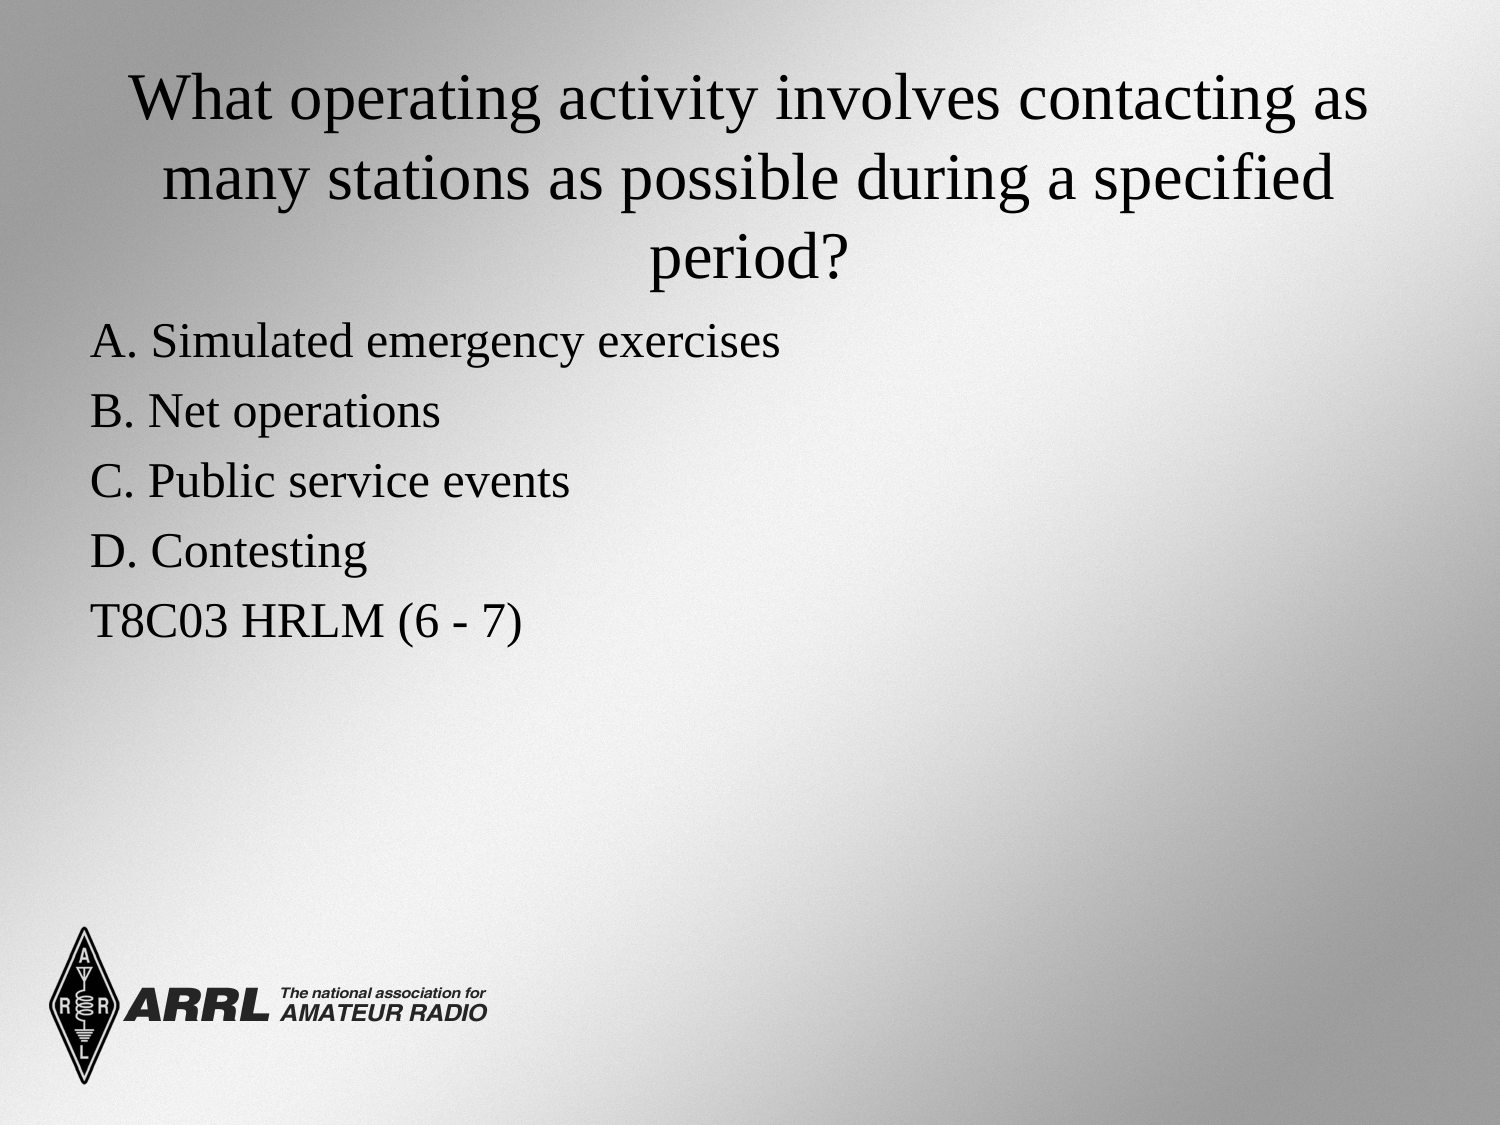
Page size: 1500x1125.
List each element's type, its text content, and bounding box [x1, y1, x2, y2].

title What operating activity involves contacting as many stations as possible during a specified period? [75, 45, 1425, 233]
picture [0, 0, 1500, 1125]
list A. Simulated emergency exercises B. Net operations C. Public service events D. Contesting T8C03 HRLM (6 - 7) [75, 299, 1425, 1005]
